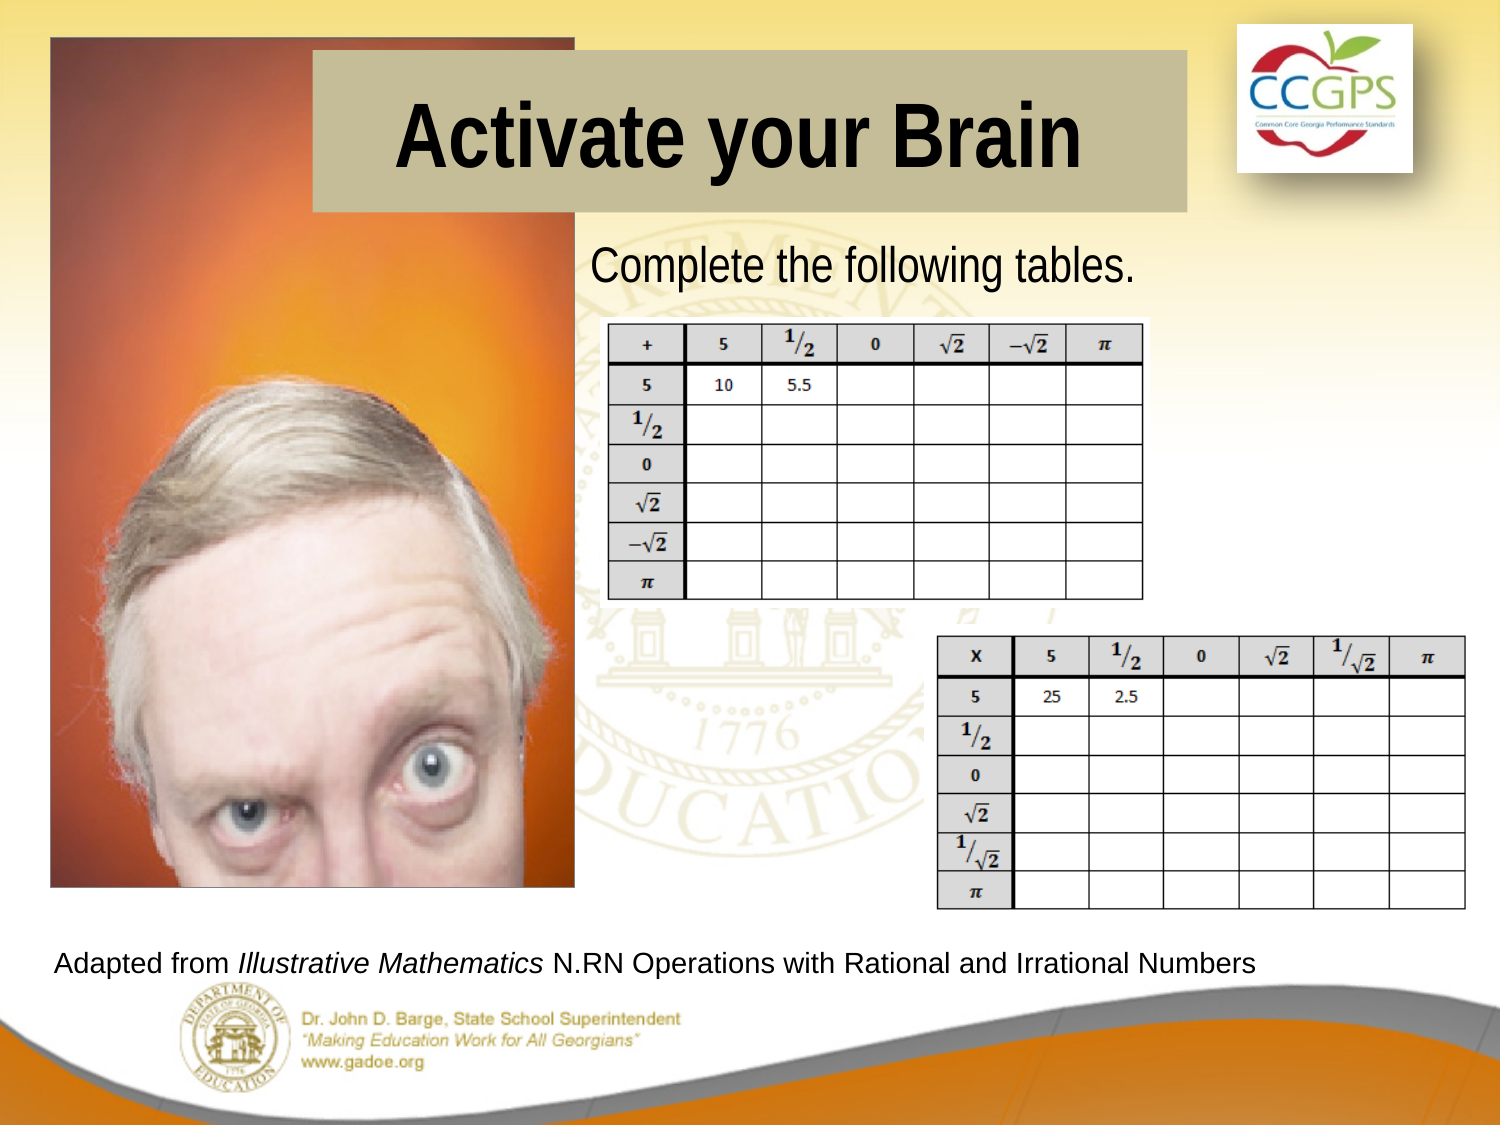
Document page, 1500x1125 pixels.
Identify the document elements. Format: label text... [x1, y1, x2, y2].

text_box Adapted from Illustrative Mathematics N.RN Operations with Rational and Irrational Numbers [39, 936, 1273, 987]
title Activate your Brain [579, 49, 1188, 213]
subtitle Complete the following tables. [574, 224, 1476, 988]
picture [0, 0, 1500, 1125]
